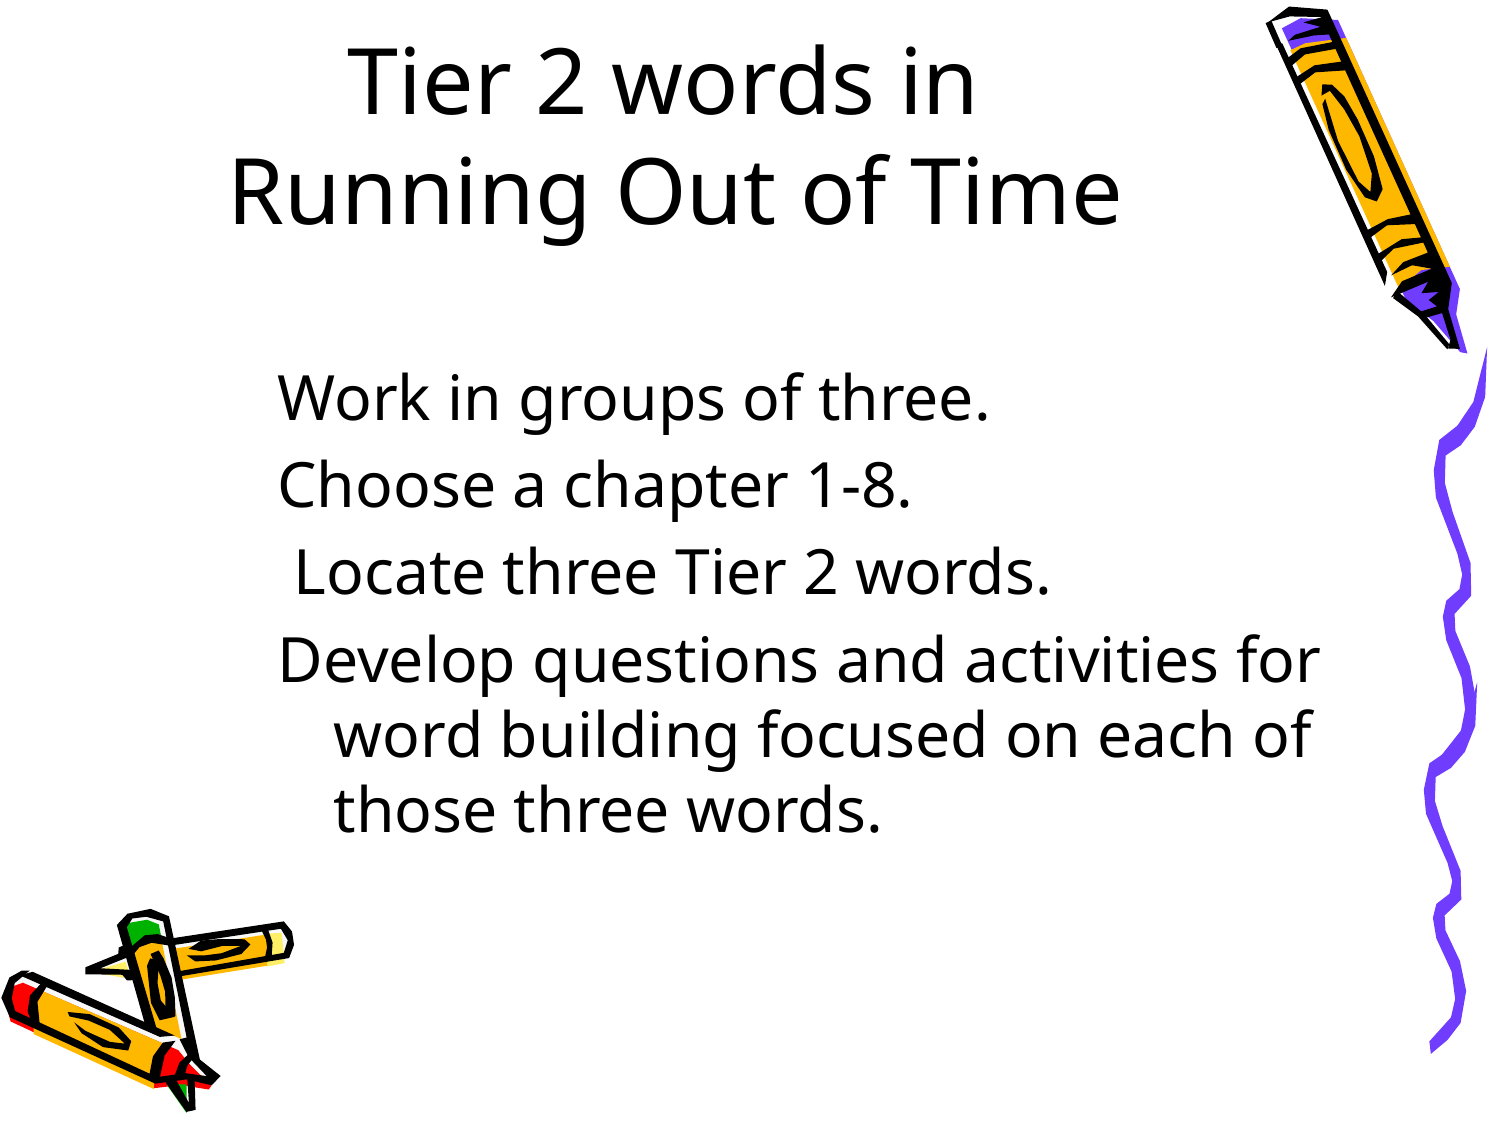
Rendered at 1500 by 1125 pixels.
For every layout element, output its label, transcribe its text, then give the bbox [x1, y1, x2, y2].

list Work in groups of three. Choose a chapter 1-8. Locate three Tier 2 words. Develop questions and activities for word building focused on each of those three words. [262, 349, 1376, 901]
title Tier 2 words in Running Out of Time [112, 87, 1240, 251]
